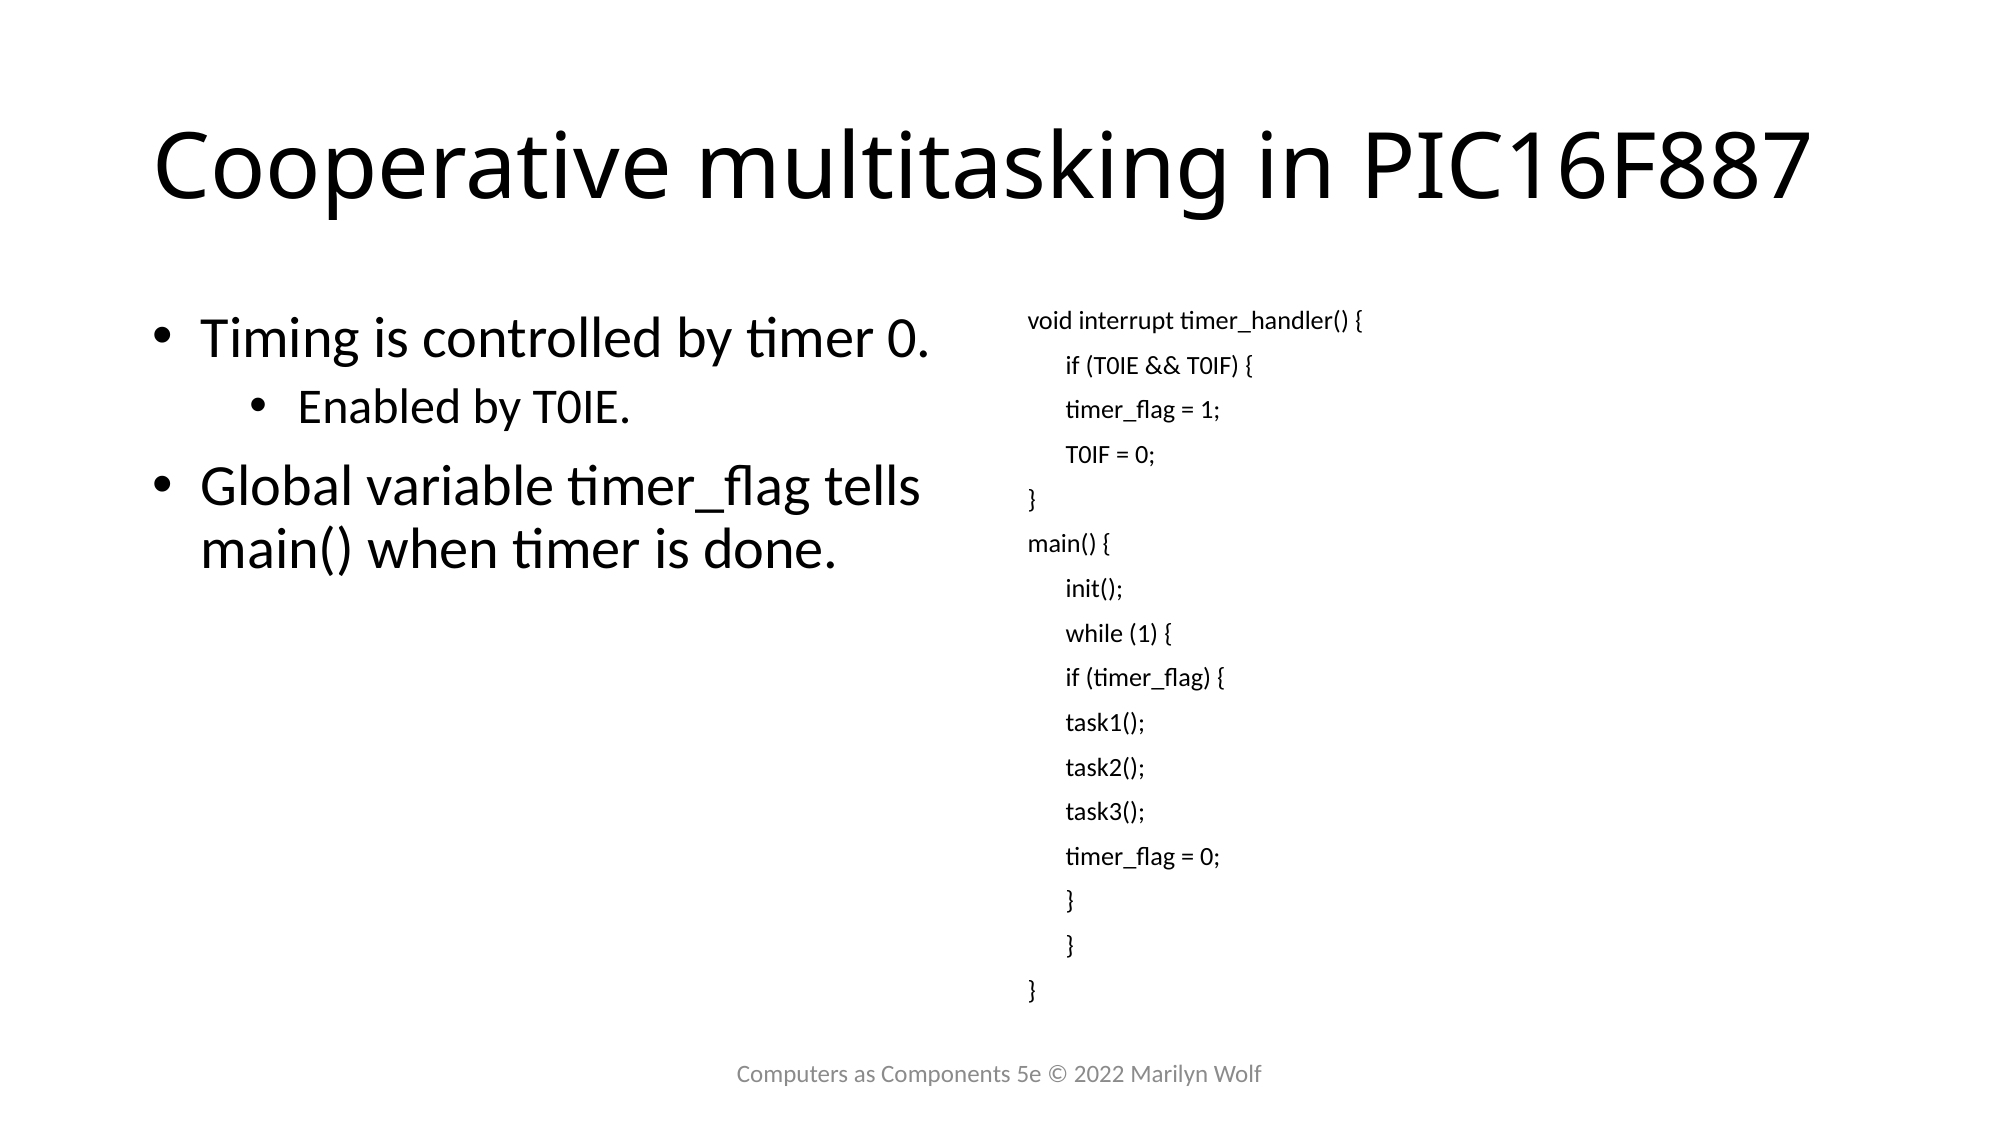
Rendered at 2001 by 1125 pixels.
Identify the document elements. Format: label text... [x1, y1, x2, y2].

list void interrupt timer_handler() { if (T0IE && T0IF) { timer_flag = 1; T0IF = 0; } main() { init(); while (1) { if (timer_flag) { task1(); task2(); task3(); timer_flag = 0; } } } [1012, 299, 1863, 1014]
footer Computers as Components 5e © 2022 Marilyn Wolf [662, 1042, 1338, 1103]
title Cooperative multitasking in PIC16F887 [137, 59, 1863, 278]
list Timing is controlled by timer 0. Enabled by T0IE. Global variable timer_flag tells main() when timer is done. [137, 299, 988, 1014]
